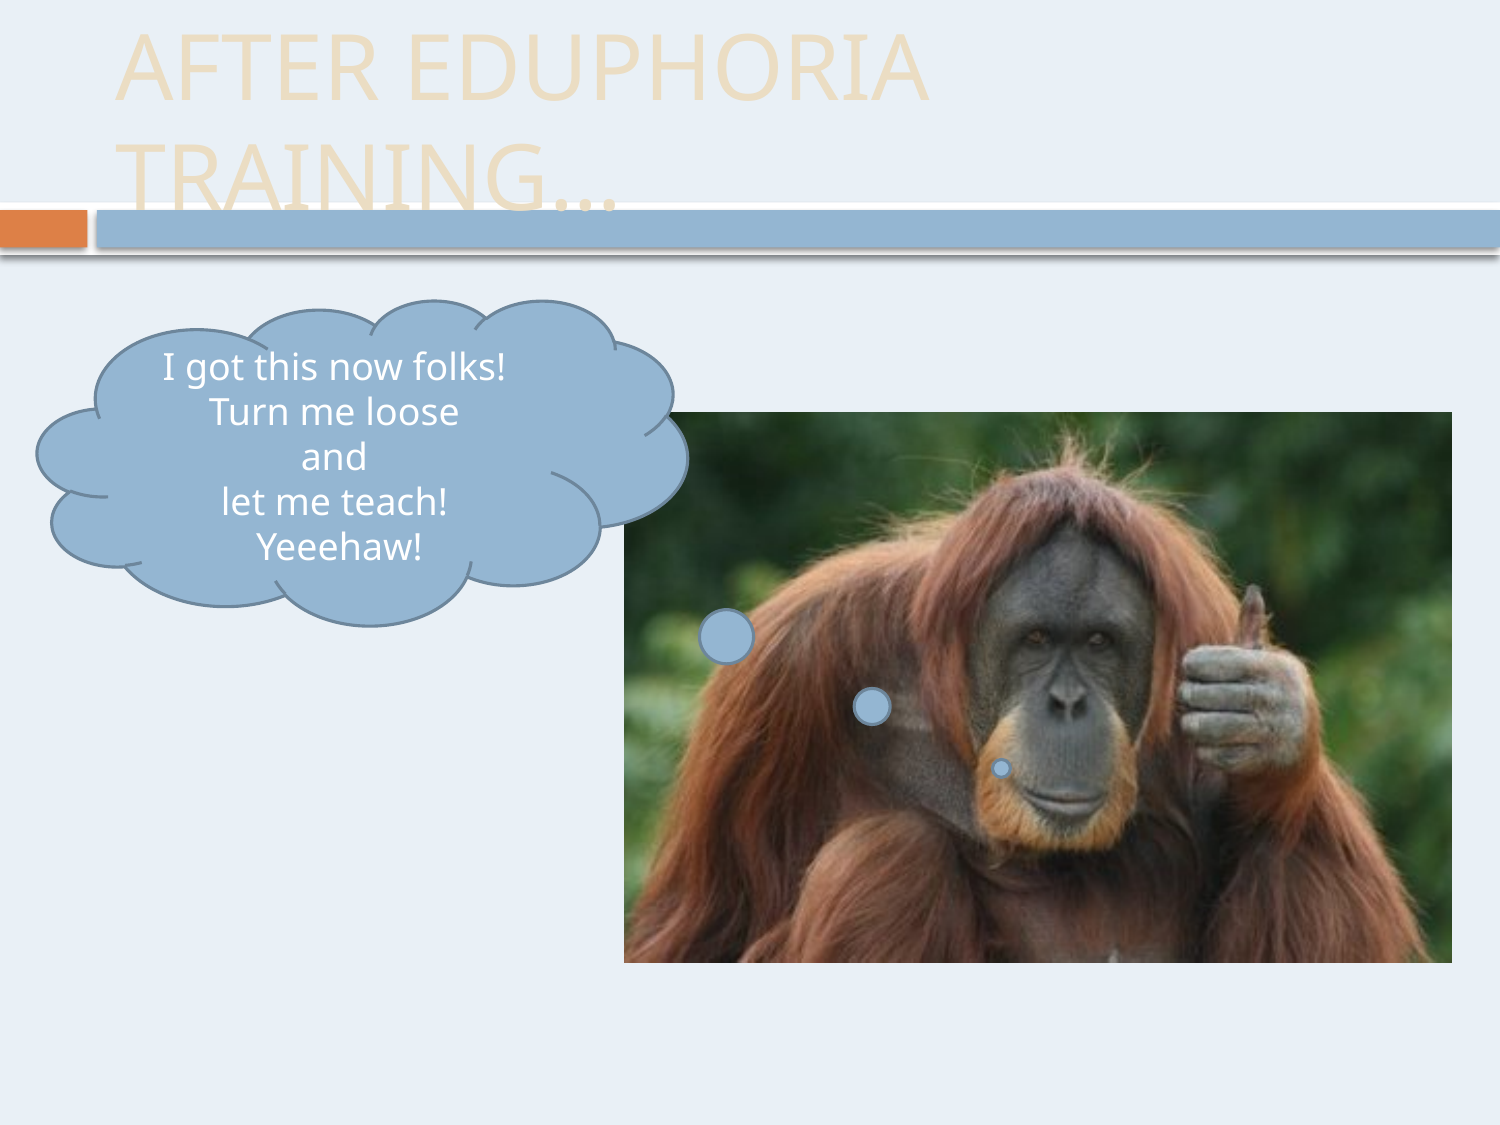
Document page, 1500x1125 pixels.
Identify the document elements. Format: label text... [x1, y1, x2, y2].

picture [624, 412, 1453, 963]
title AFTER EDUPHORIA TRAINING… [100, 37, 1438, 200]
text_box I got this now folks! Turn me loose and let me teach! Yeeehaw! [35, 299, 675, 628]
